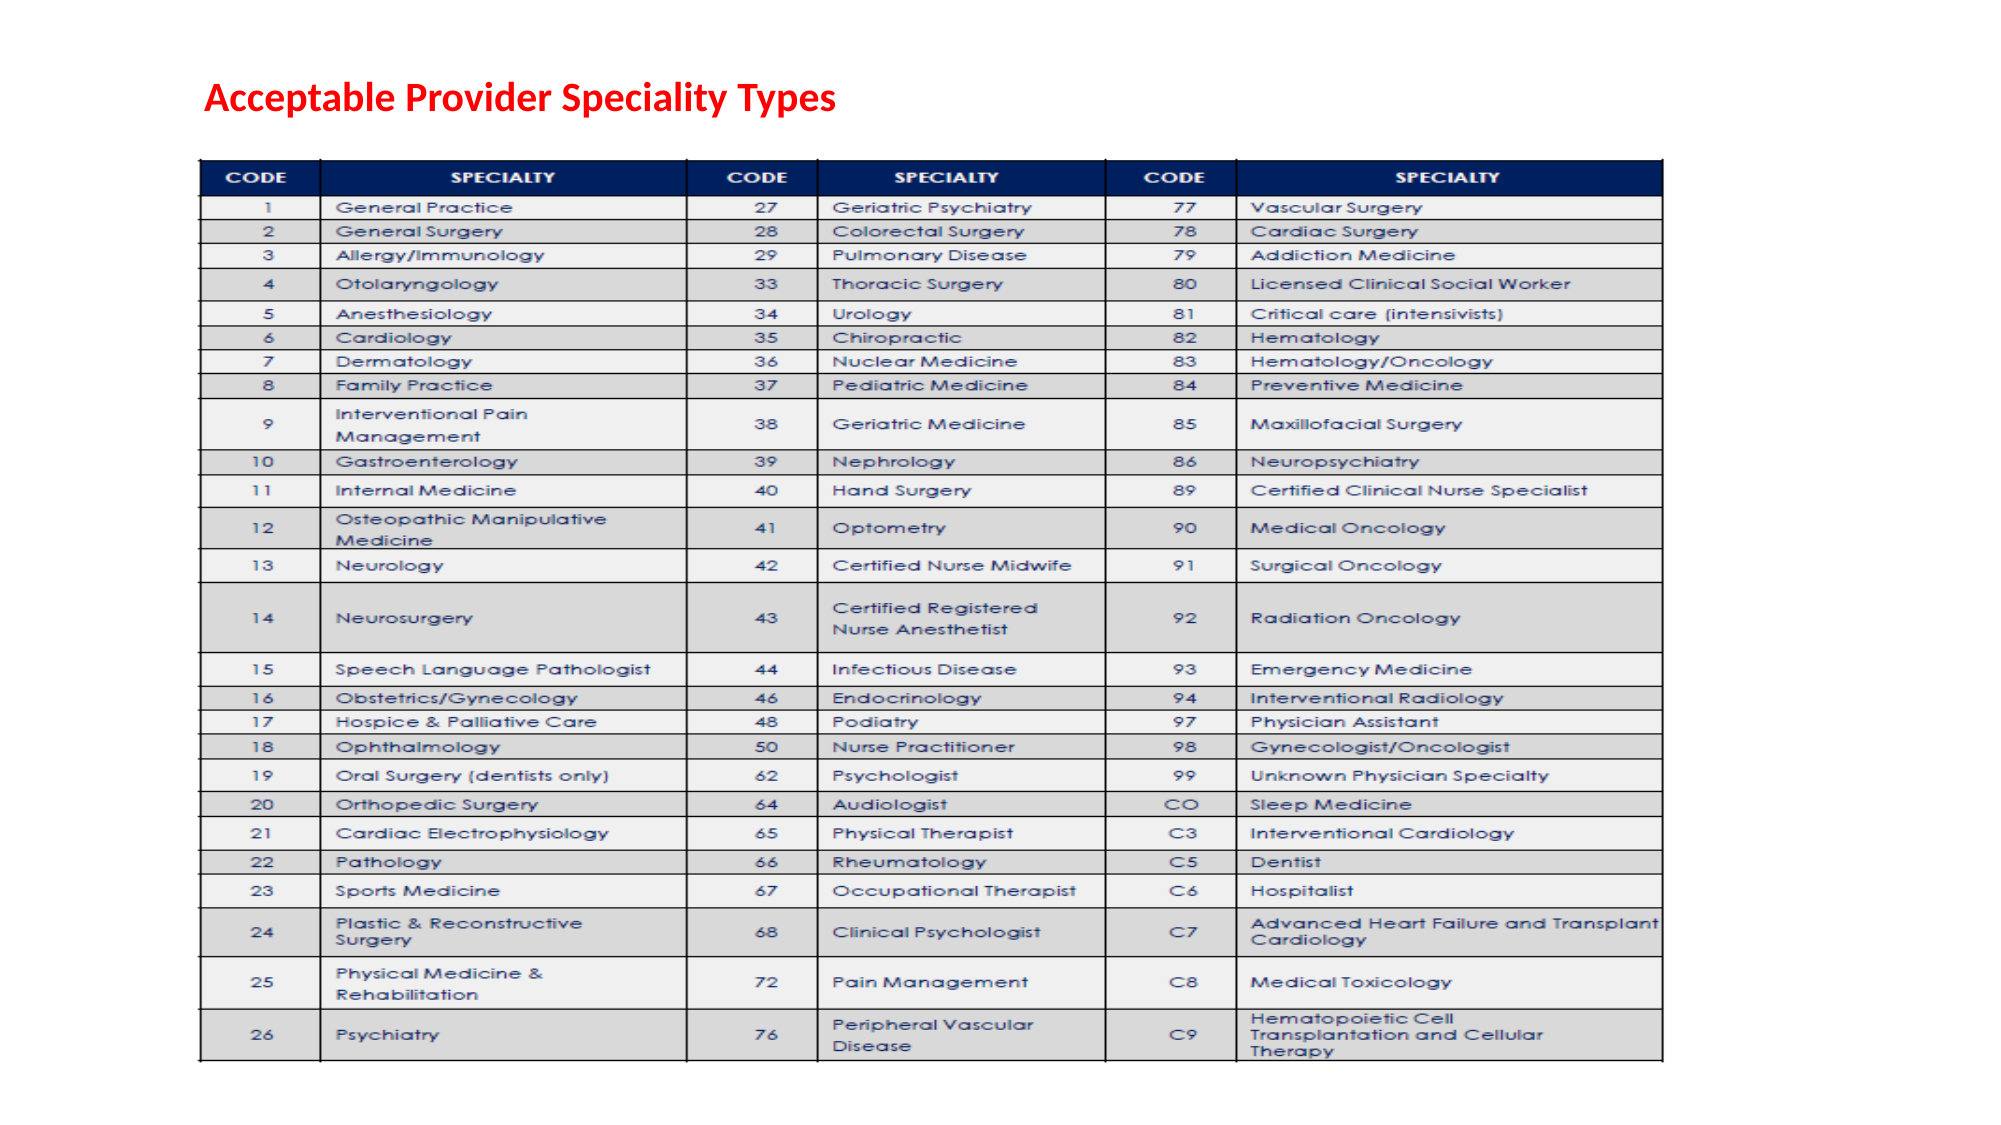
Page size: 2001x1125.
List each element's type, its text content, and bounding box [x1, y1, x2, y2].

text_box Acceptable Provider Speciality Types [189, 62, 1850, 128]
picture [189, 154, 1679, 1070]
